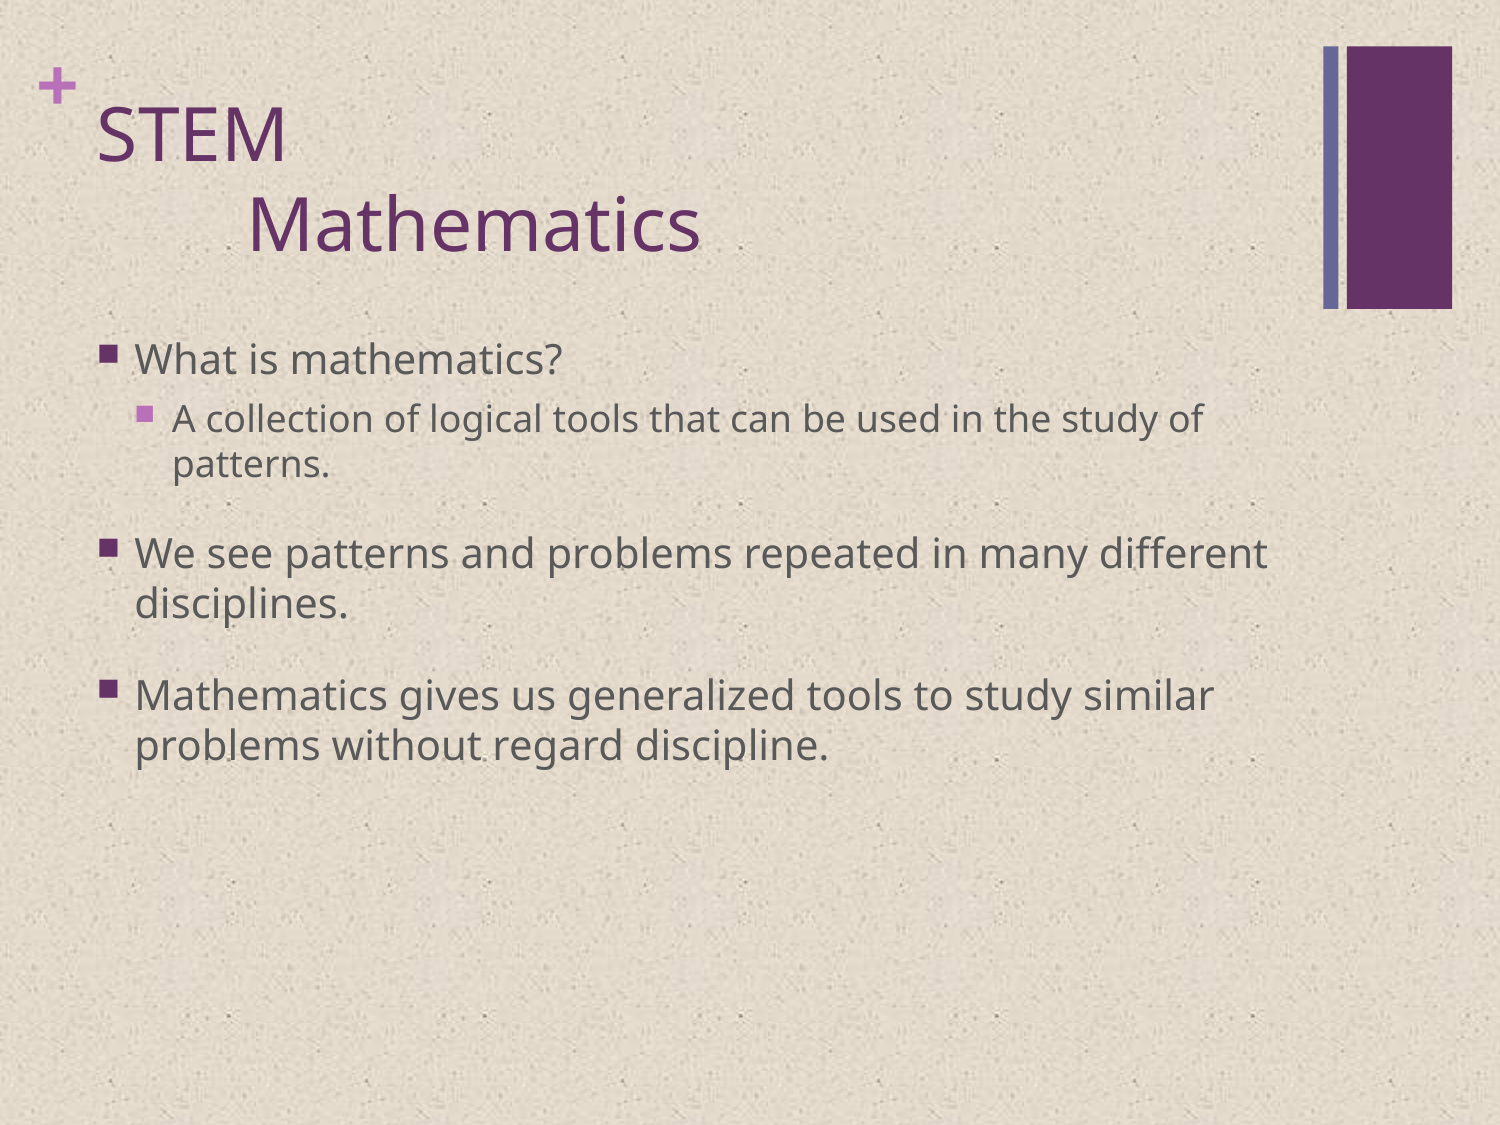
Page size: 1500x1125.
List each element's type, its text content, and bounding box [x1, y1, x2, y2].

picture [0, 0, 1500, 1125]
list What is mathematics? A collection of logical tools that can be used in the study of patterns. We see patterns and problems repeated in many different disciplines. Mathematics gives us generalized tools to study similar problems without regard discipline. [81, 324, 1322, 1005]
title STEM Mathematics [81, 79, 1322, 263]
